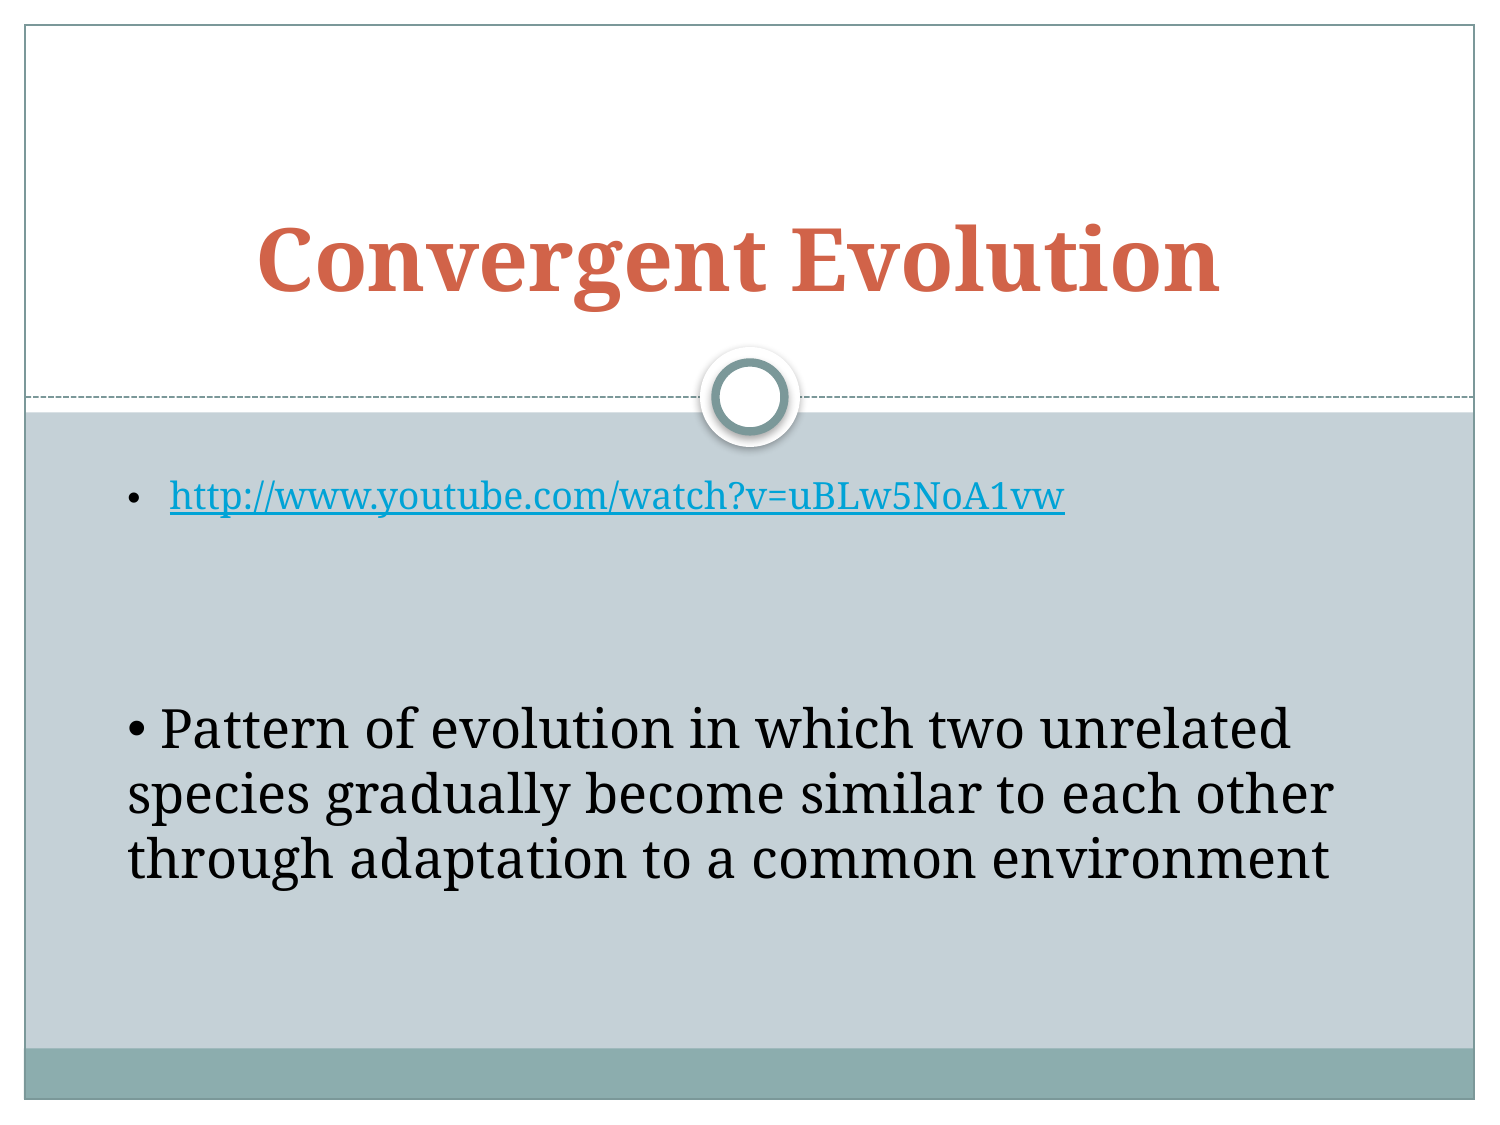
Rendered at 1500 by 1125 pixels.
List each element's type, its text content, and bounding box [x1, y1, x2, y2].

text_box http://www.youtube.com/watch?v=uBLw5NoA1vw [112, 464, 1388, 621]
title Convergent Evolution [112, 75, 1388, 317]
text_box Pattern of evolution in which two unrelated species gradually become similar to each other through adaptation to a common environment [112, 687, 1388, 988]
